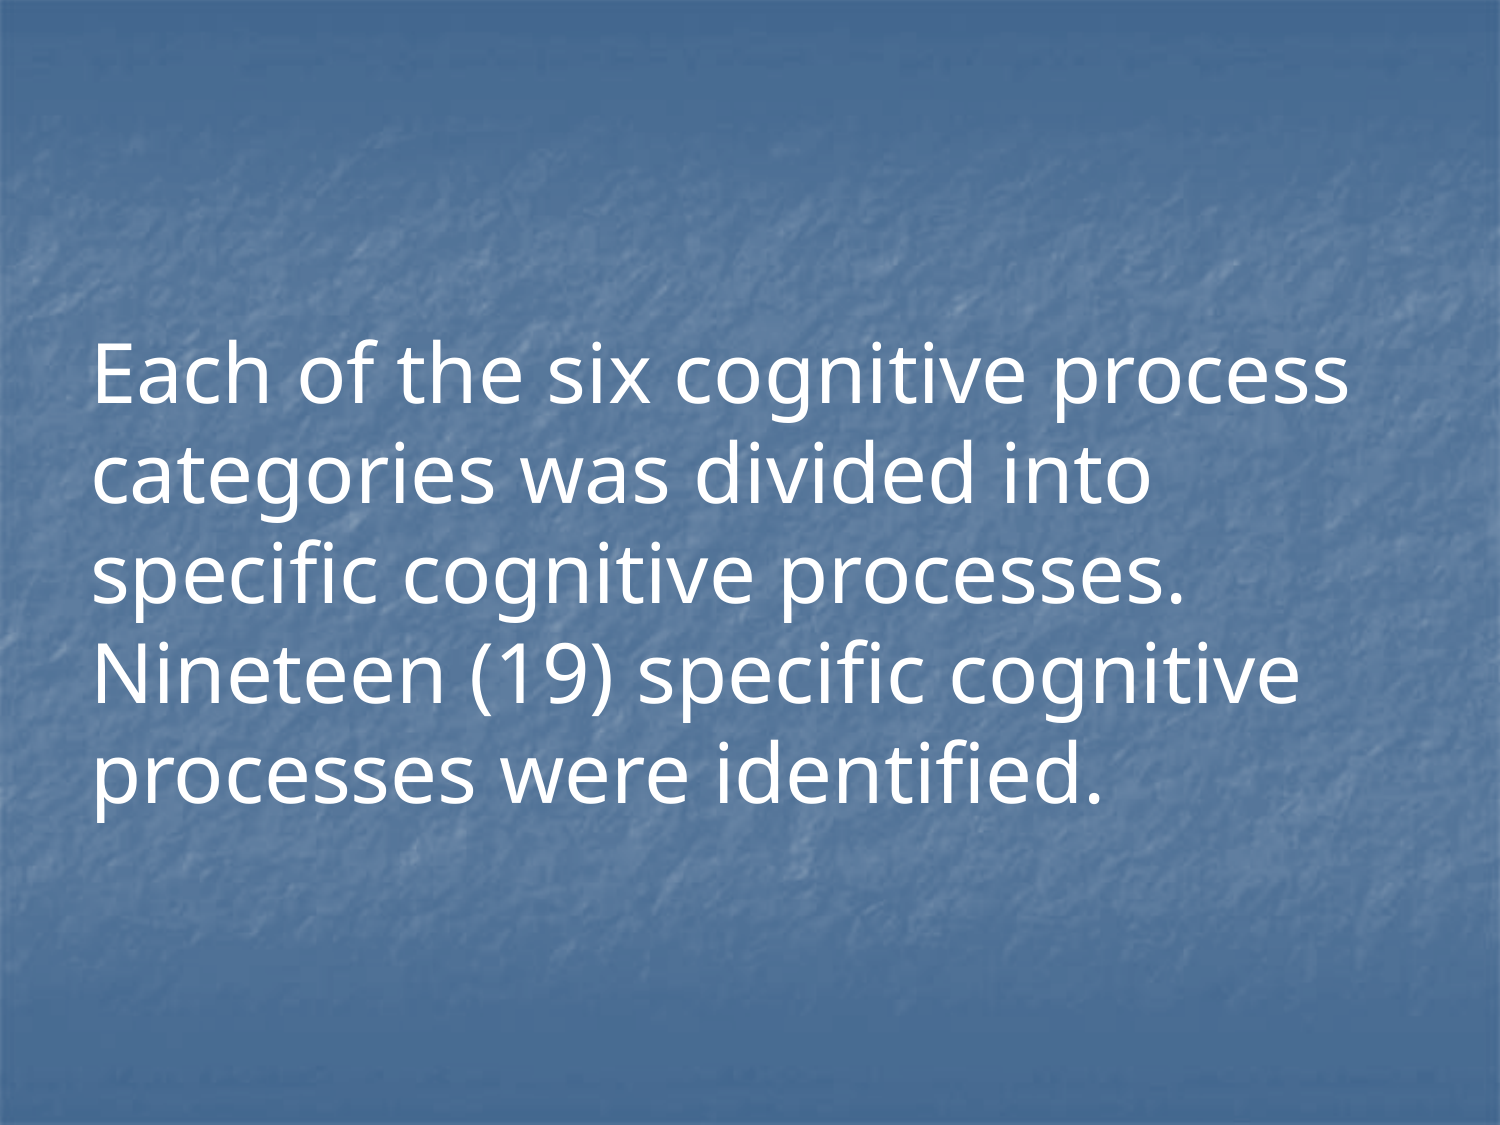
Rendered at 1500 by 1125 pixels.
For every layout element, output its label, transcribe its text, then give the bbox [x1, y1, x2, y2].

subtitle Each of the six cognitive process categories was divided into specific cognitive processes. Nineteen (19) specific cognitive processes were identified. [74, 312, 1463, 888]
